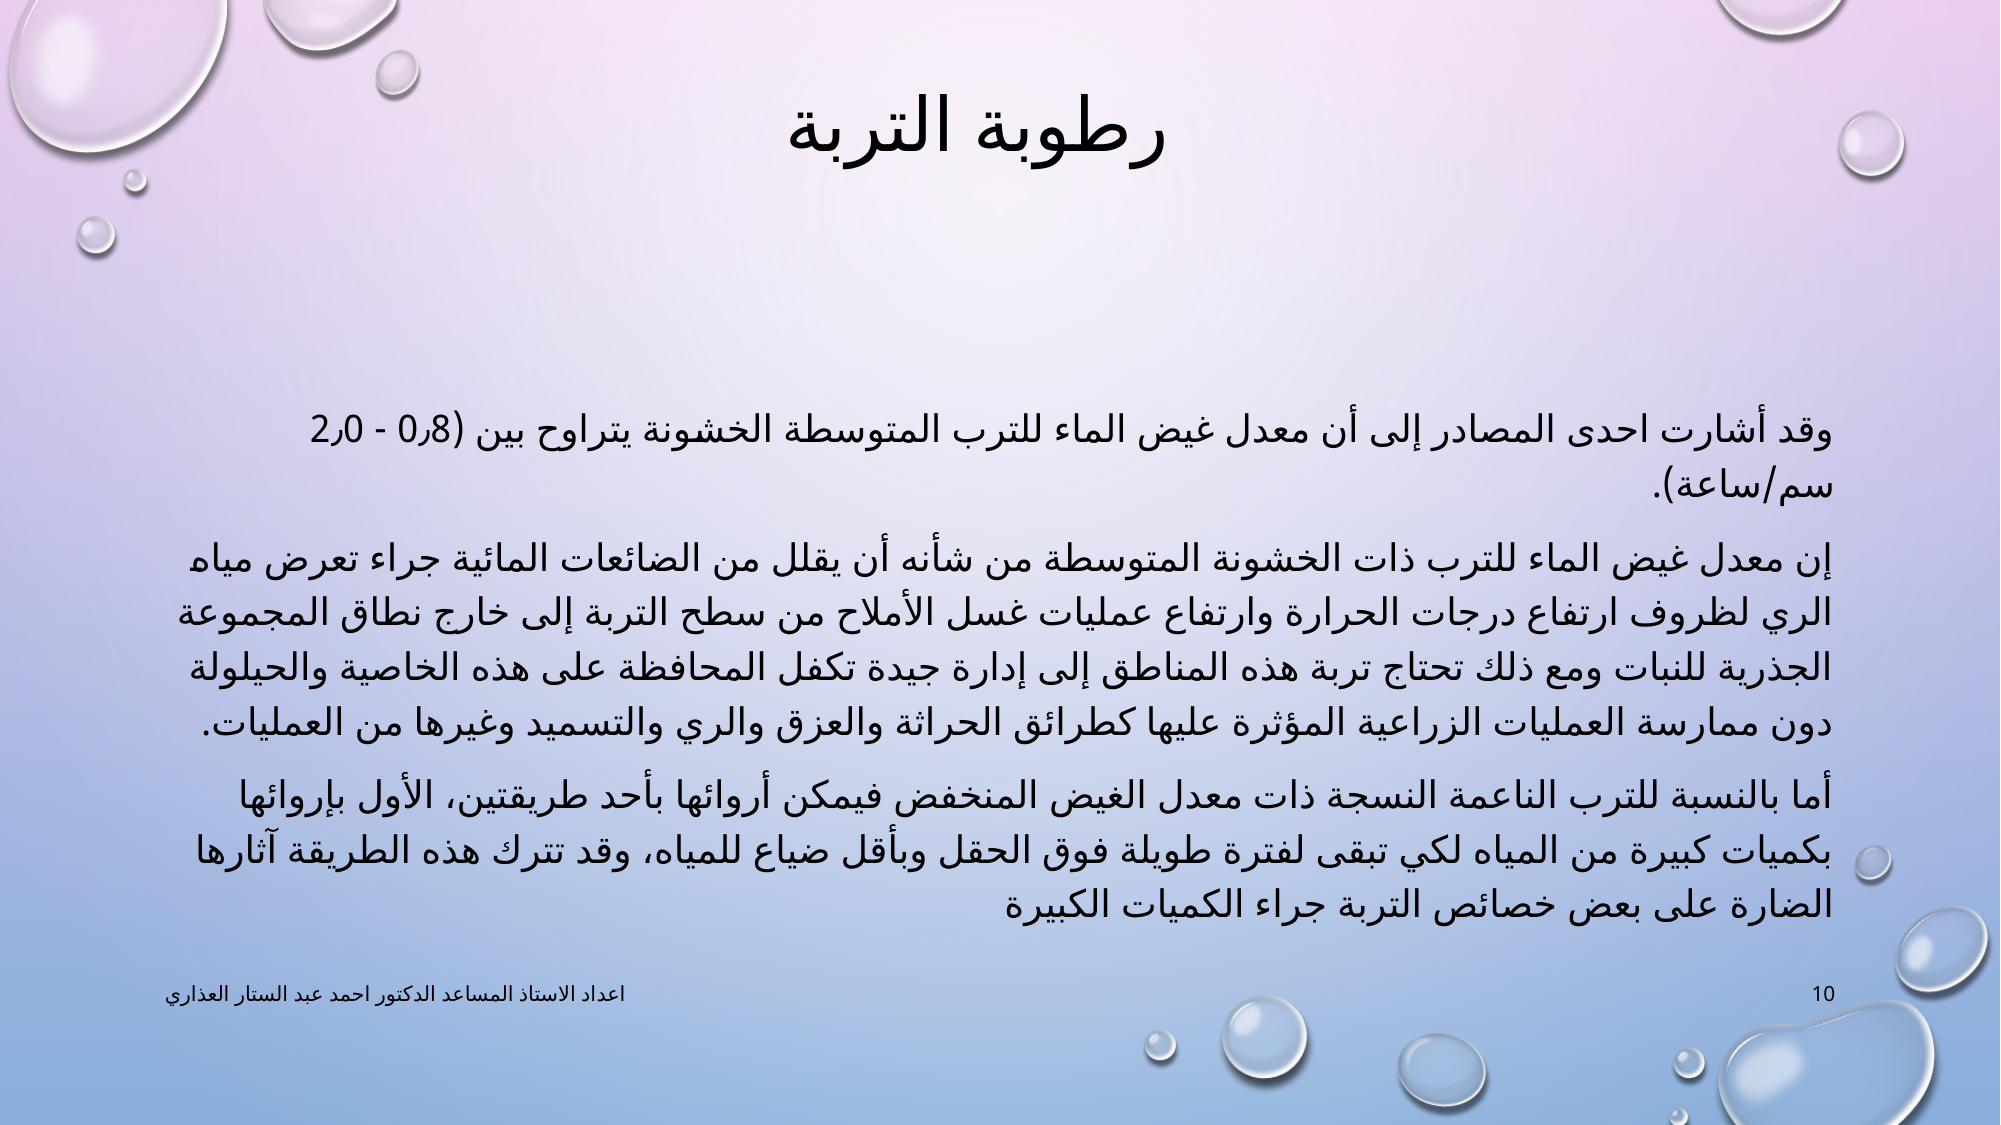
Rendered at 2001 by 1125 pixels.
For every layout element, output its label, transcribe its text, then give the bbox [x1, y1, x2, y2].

picture [0, 0, 2000, 1125]
footer اعداد الاستاذ المساعد الدكتور احمد عبد الستار العذاري [149, 965, 1245, 1025]
title رطوبة التربة [767, 59, 1188, 195]
slide_number 10 [1724, 965, 1851, 1025]
list وقد أشارت احدى المصادر إلى أن معدل غيض الماء للترب المتوسطة الخشونة يتراوح بين (0٫8 - 2٫0 سم/ساعة). إن معدل غيض الماء للترب ذات الخشونة المتوسطة من شأنه أن يقلل من الضائعات المائية جراء تعرض مياه الري لظروف ارتفاع درجات الحرارة وارتفاع عمليات غسل الأملاح من سطح التربة إلى خارج نطاق المجموعة الجذرية للنبات ومع ذلك تحتاج تربة هذه المناطق إلى إدارة جيدة تكفل المحافظة على هذه الخاصية والحيلولة دون ممارسة العمليات الزراعية المؤثرة عليها كطرائق الحراثة والعزق والري والتسميد وغيرها من العمليات. أما بالنسبة للترب الناعمة النسجة ذات معدل الغيض المنخفض فيمكن أروائها بأحد طريقتين، الأول بإروائها بكميات كبيرة من المياه لكي تبقى لفترة طويلة فوق الحقل وبأقل ضياع للمياه، وقد تترك هذه الطريقة آثارها الضارة على بعض خصائص التربة جراء الكميات الكبيرة [149, 388, 1850, 950]
